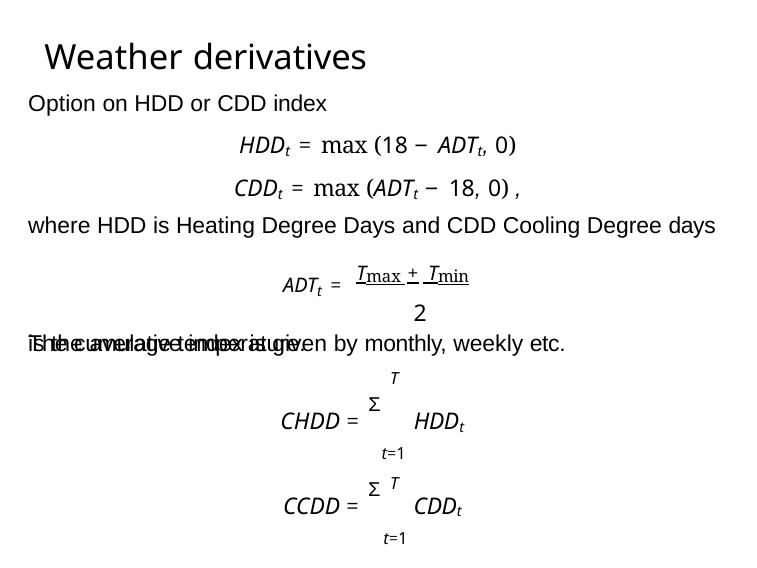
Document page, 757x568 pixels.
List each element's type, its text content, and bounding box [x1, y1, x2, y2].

text_box The cumulative index is given by monthly, weekly etc. CHDD = Σ HDDt t=1 T [21, 327, 569, 493]
title Weather derivatives [42, 5, 695, 74]
text_box Option on HDD or CDD index HDDt = max (18 − ADTt, 0) CDDt = max (ADTt − 18, 0) , where HDD is Heating Degree Days and CDD Cooling Degree days ADTt = Tmax + Tmin 2 is the average temperature. [15, 74, 721, 357]
text_box CCDD = Σ CDDt t=1 [276, 465, 478, 548]
